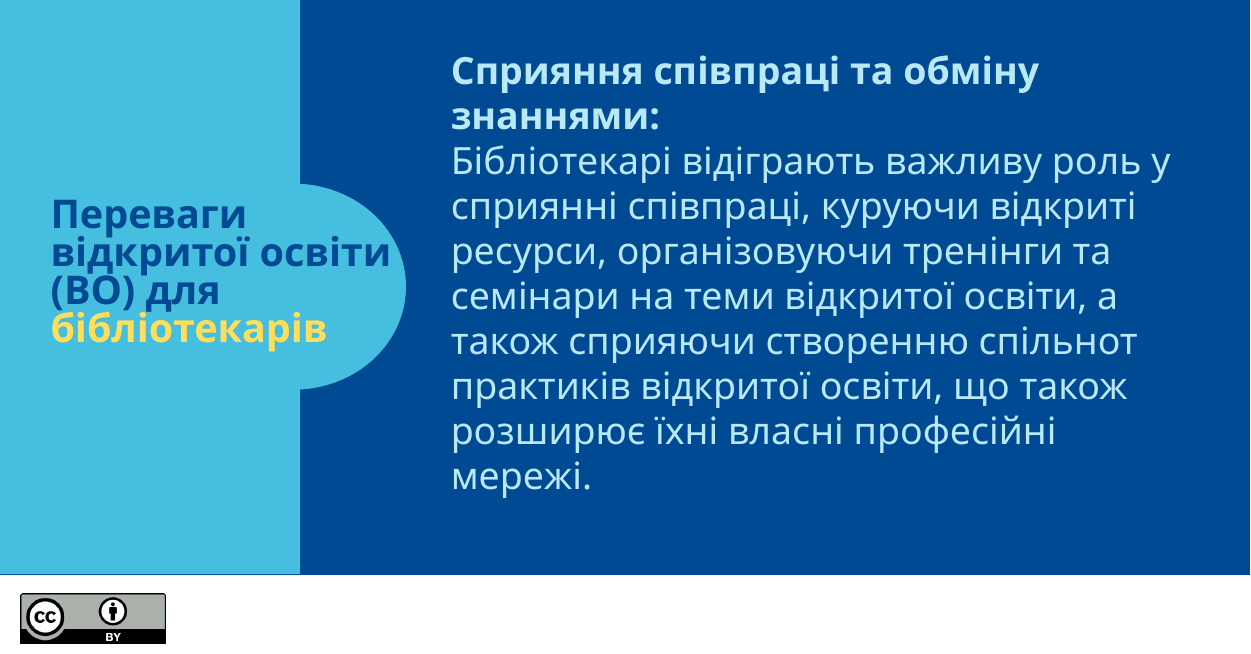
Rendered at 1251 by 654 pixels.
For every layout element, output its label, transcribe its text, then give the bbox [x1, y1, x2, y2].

text_box [0, 0, 301, 574]
text_box [220, 365, 367, 390]
text_box [0, 582, 1250, 654]
text_box Переваги відкритої освіти (BO) для бібліотекарів [35, 183, 427, 365]
picture [20, 592, 166, 645]
text_box Сприяння співпраці та обміну знаннями: Бібліотекарі відіграють важливу роль у сприянні співпраці, куруючи відкриті ресурси, організовуючи тренінги та семінари на теми відкритої освіти, а також сприяючи створенню спільнот практиків відкритої освіти, що також розширює їхні власні професійні мережі. [438, 35, 1201, 510]
